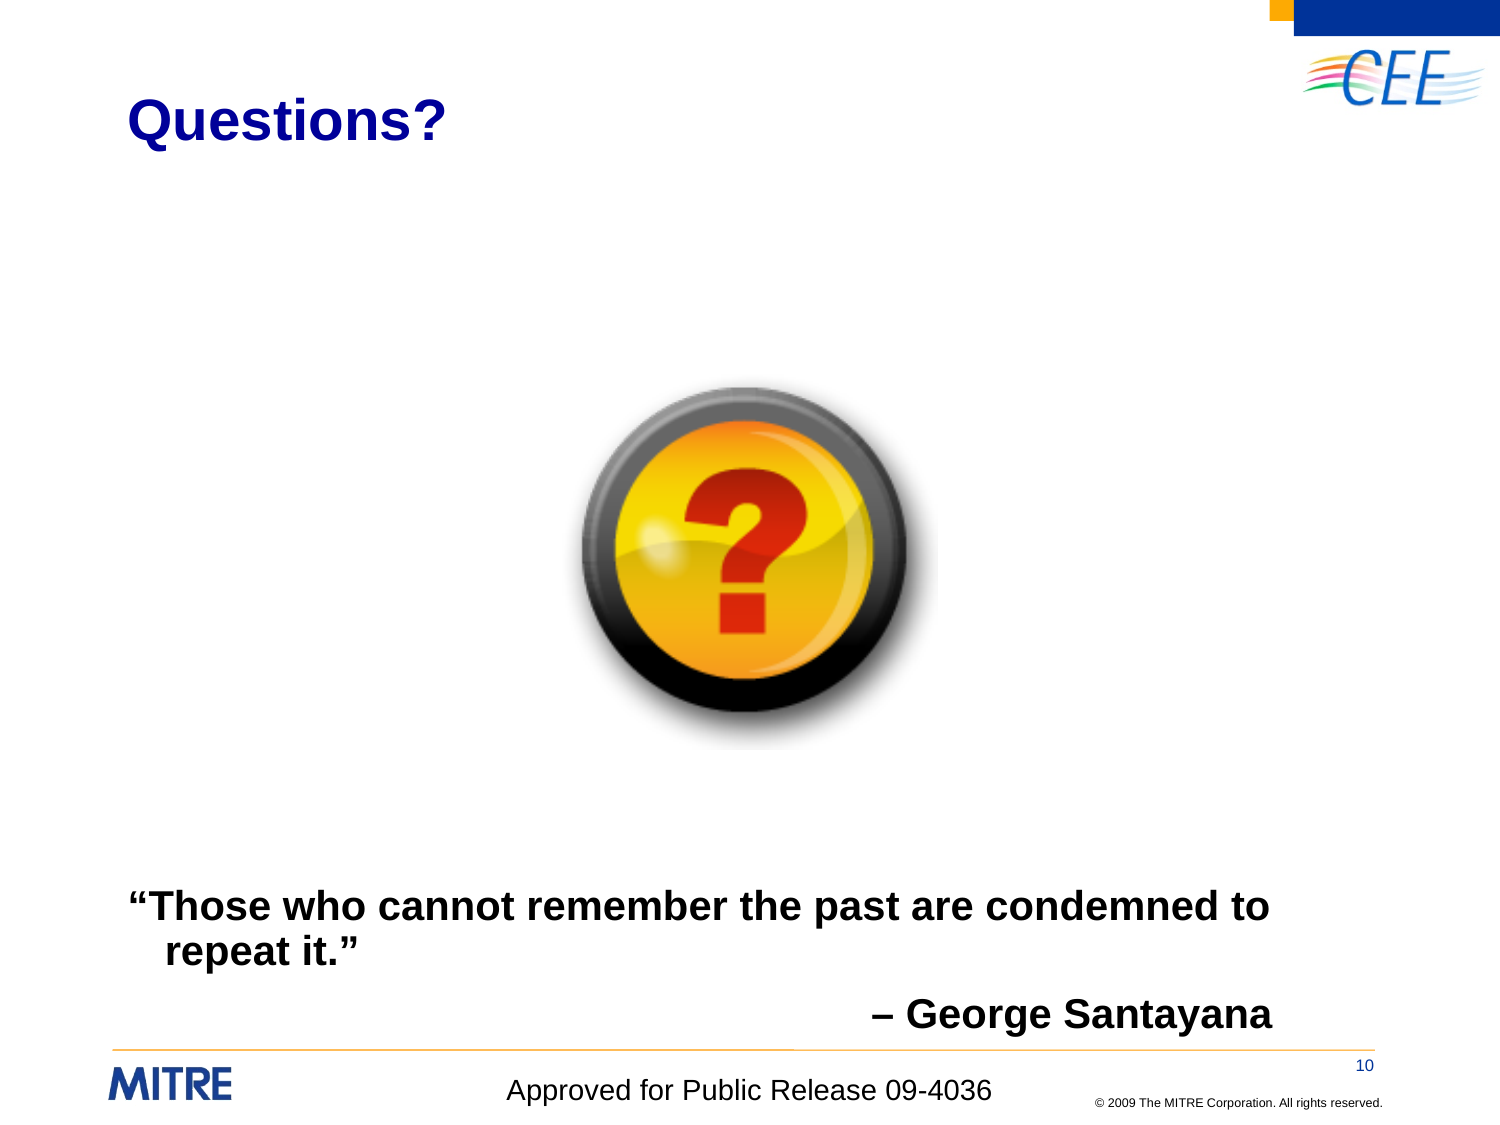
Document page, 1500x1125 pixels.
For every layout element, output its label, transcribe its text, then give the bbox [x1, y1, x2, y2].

picture [562, 374, 938, 751]
slide_number 10 [1301, 1049, 1390, 1076]
picture [1290, 37, 1500, 122]
list “Those who cannot remember the past are condemned to repeat it.” – George Santayana [112, 874, 1288, 988]
title Questions? [112, 45, 1375, 200]
picture [103, 1064, 236, 1106]
